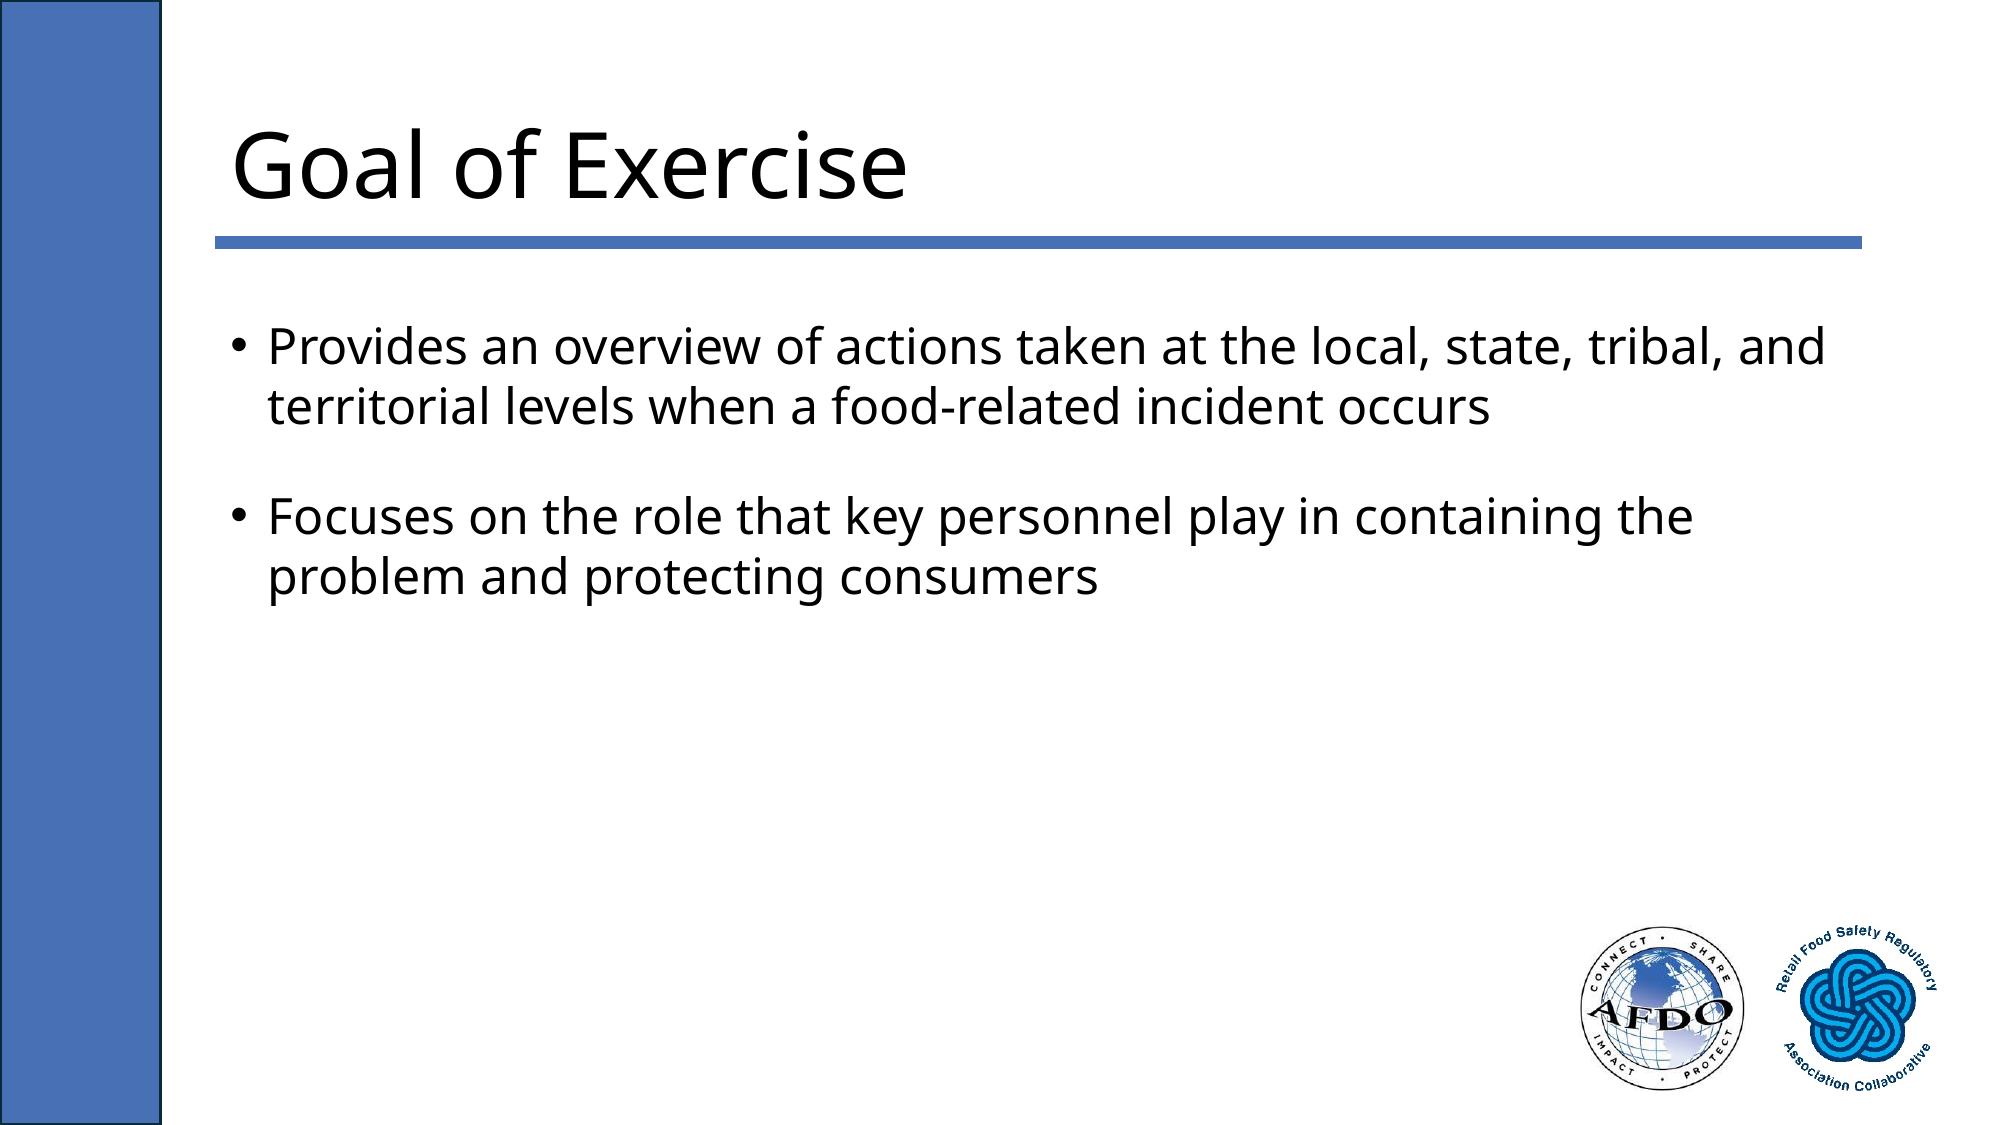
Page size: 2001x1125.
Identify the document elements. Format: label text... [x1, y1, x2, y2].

picture [1776, 925, 1937, 1091]
title Goal of Exercise [215, 110, 1863, 227]
list Provides an overview of actions taken at the local, state, tribal, and territorial levels when a food-related incident occurs Focuses on the role that key personnel play in containing the problem and protecting consumers [215, 306, 1863, 701]
picture [1579, 925, 1745, 1091]
